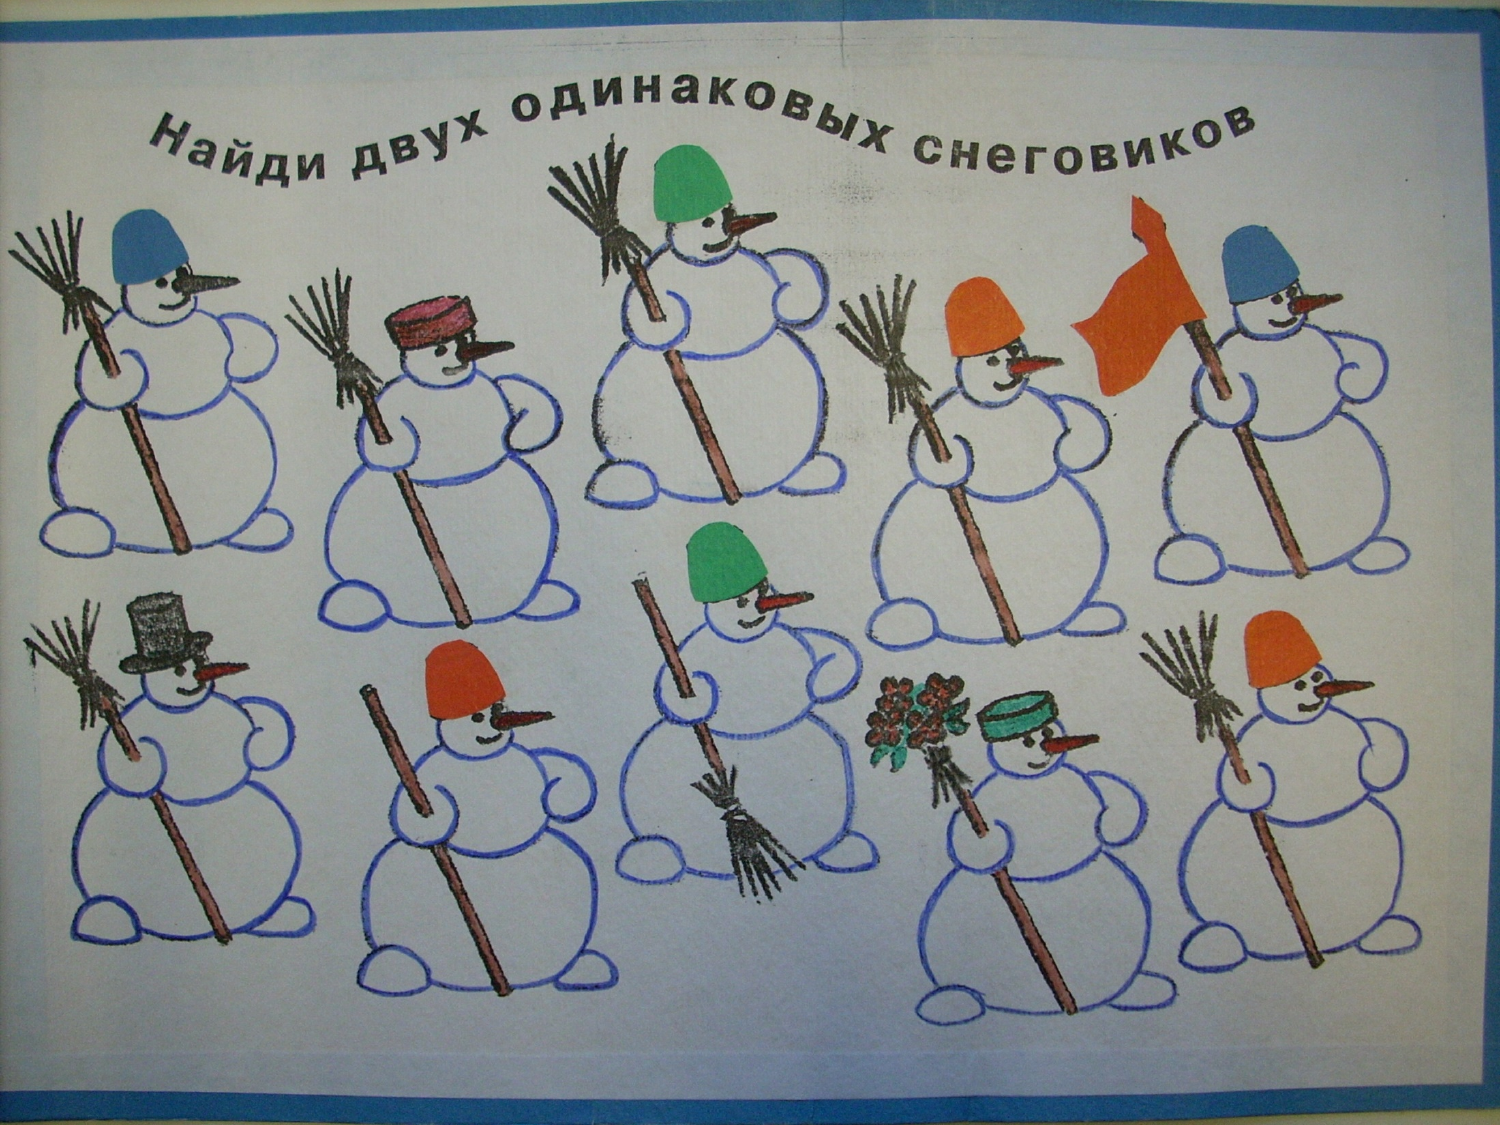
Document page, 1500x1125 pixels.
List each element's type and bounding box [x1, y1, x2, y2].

list [0, 0, 1500, 1125]
